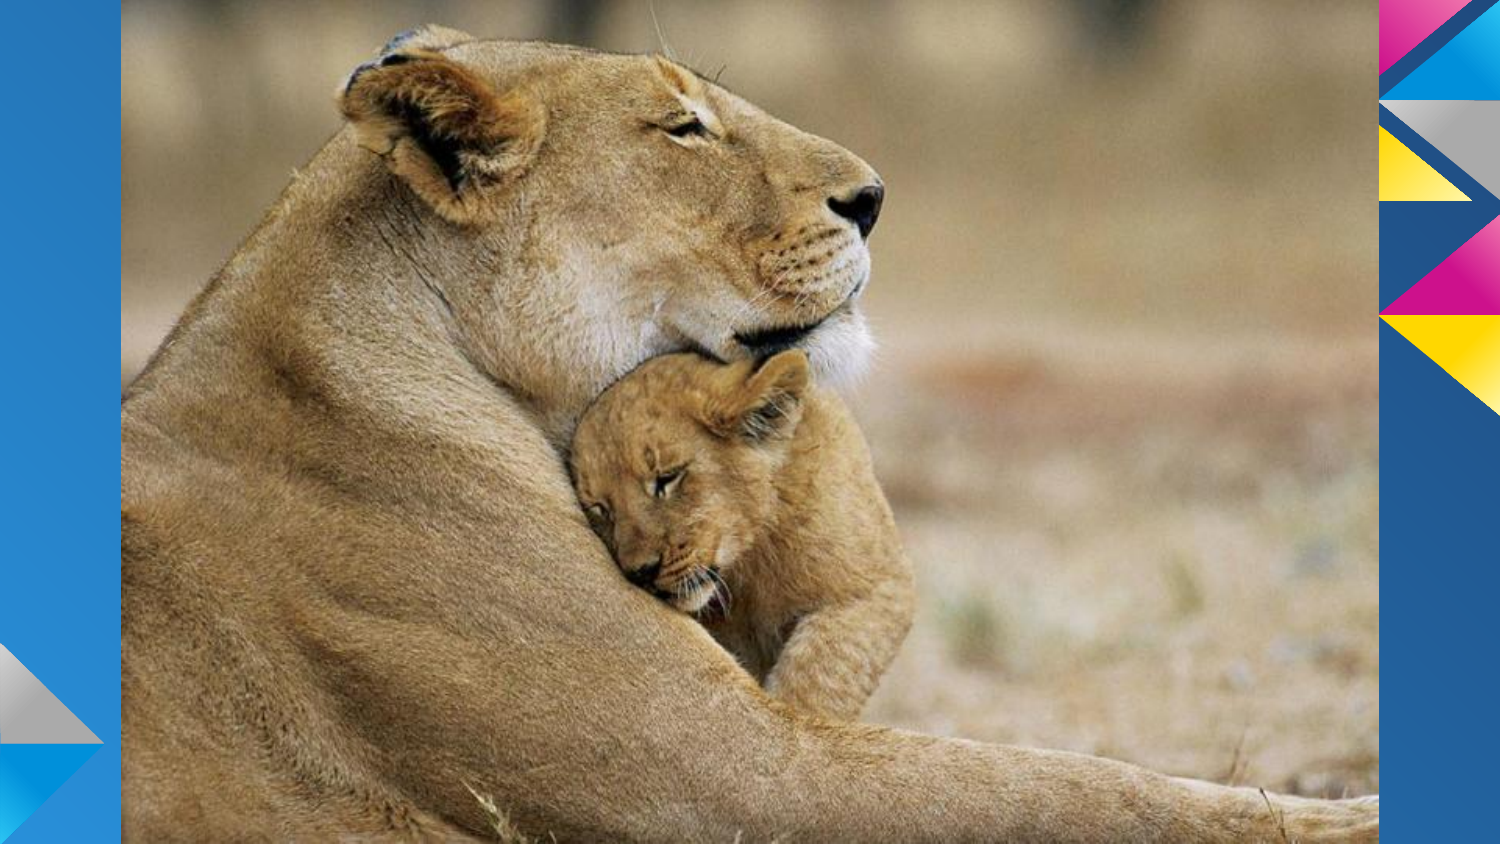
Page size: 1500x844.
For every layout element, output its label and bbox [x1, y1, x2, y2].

picture [121, 0, 1379, 844]
